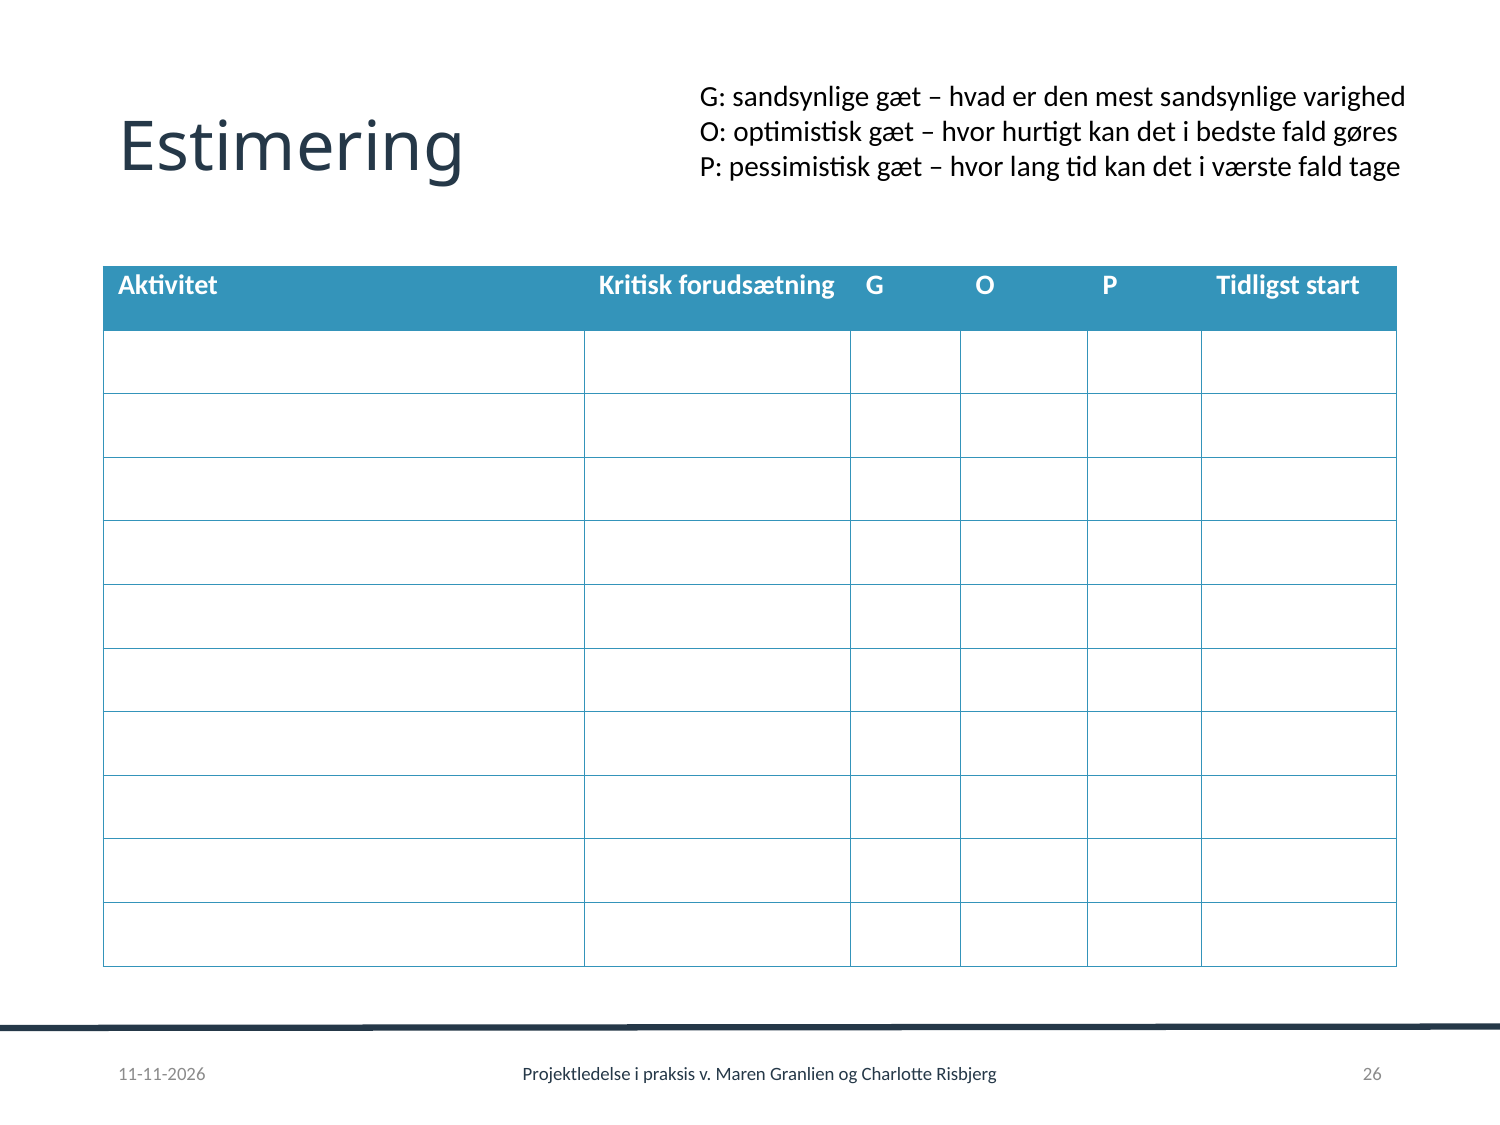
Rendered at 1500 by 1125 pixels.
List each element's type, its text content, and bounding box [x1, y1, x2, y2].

table_cell [104, 585, 584, 648]
table_cell [961, 585, 1087, 648]
footer Projektledelse i praksis v. Maren Granlien og Charlotte Risbjerg [265, 1042, 1254, 1103]
table_cell [851, 712, 960, 775]
table_cell [961, 839, 1087, 902]
table_cell [961, 712, 1087, 775]
table_cell [104, 839, 584, 902]
table_cell [1088, 458, 1201, 520]
table_header Aktivitet [104, 267, 584, 330]
table_cell [585, 839, 850, 902]
table_cell [104, 776, 584, 838]
table_cell [851, 458, 960, 520]
table_cell [851, 776, 960, 838]
table_cell [104, 394, 584, 457]
table_cell [1088, 839, 1201, 902]
table_cell [961, 394, 1087, 457]
table_cell [1202, 521, 1396, 584]
table_cell [104, 649, 584, 711]
table_cell [851, 394, 960, 457]
table_cell [104, 331, 584, 393]
table_cell [585, 331, 850, 393]
table_cell [1202, 776, 1396, 838]
table_cell [1202, 649, 1396, 711]
table_cell [1202, 712, 1396, 775]
table_header P [1087, 267, 1201, 330]
table_cell [585, 585, 850, 648]
table_cell [585, 394, 850, 457]
table_cell [104, 903, 584, 966]
table_cell [851, 649, 960, 711]
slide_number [103, 1042, 252, 1103]
table_cell [104, 458, 584, 520]
table_header G [851, 267, 961, 330]
table_cell [851, 331, 960, 393]
table_cell [961, 649, 1087, 711]
table_cell [1088, 331, 1201, 393]
table_header O [961, 267, 1087, 330]
table_cell [585, 458, 850, 520]
table_header Kritisk forudsætning [584, 267, 851, 330]
table_cell [1202, 331, 1396, 393]
table_cell [1202, 839, 1396, 902]
table_cell [585, 712, 850, 775]
table_cell [1088, 521, 1201, 584]
table_cell [585, 776, 850, 838]
table_cell [1088, 776, 1201, 838]
table_cell [585, 649, 850, 711]
table_cell [1202, 585, 1396, 648]
table_cell [1202, 903, 1396, 966]
table_cell [1088, 394, 1201, 457]
table_cell [851, 903, 960, 966]
table_header Tidligst start [1201, 267, 1396, 330]
table_cell [961, 331, 1087, 393]
table_cell [961, 903, 1087, 966]
table_cell [104, 712, 584, 775]
table_cell [961, 458, 1087, 520]
table_cell [961, 776, 1087, 838]
slide_number 26 [1281, 1042, 1397, 1103]
table_cell [1088, 585, 1201, 648]
table_cell [585, 903, 850, 966]
title Estimering [103, 39, 1397, 257]
table_cell [1088, 903, 1201, 966]
table_cell [961, 521, 1087, 584]
text_box G: sandsynlige gæt – hvad er den mest sandsynlige varighed O: optimistisk gæt – hvor hurtigt kan det i bedste fald gøres P: pessimistisk gæt – hvor lang tid kan det i værste fald tage [685, 69, 1500, 225]
table_cell [851, 839, 960, 902]
table_cell [1202, 458, 1396, 520]
table_cell [104, 521, 584, 584]
table_cell [851, 521, 960, 584]
table_cell [1202, 394, 1396, 457]
table_cell [1088, 649, 1201, 711]
table_cell [851, 585, 960, 648]
table_cell [585, 521, 850, 584]
table_cell [1088, 712, 1201, 775]
